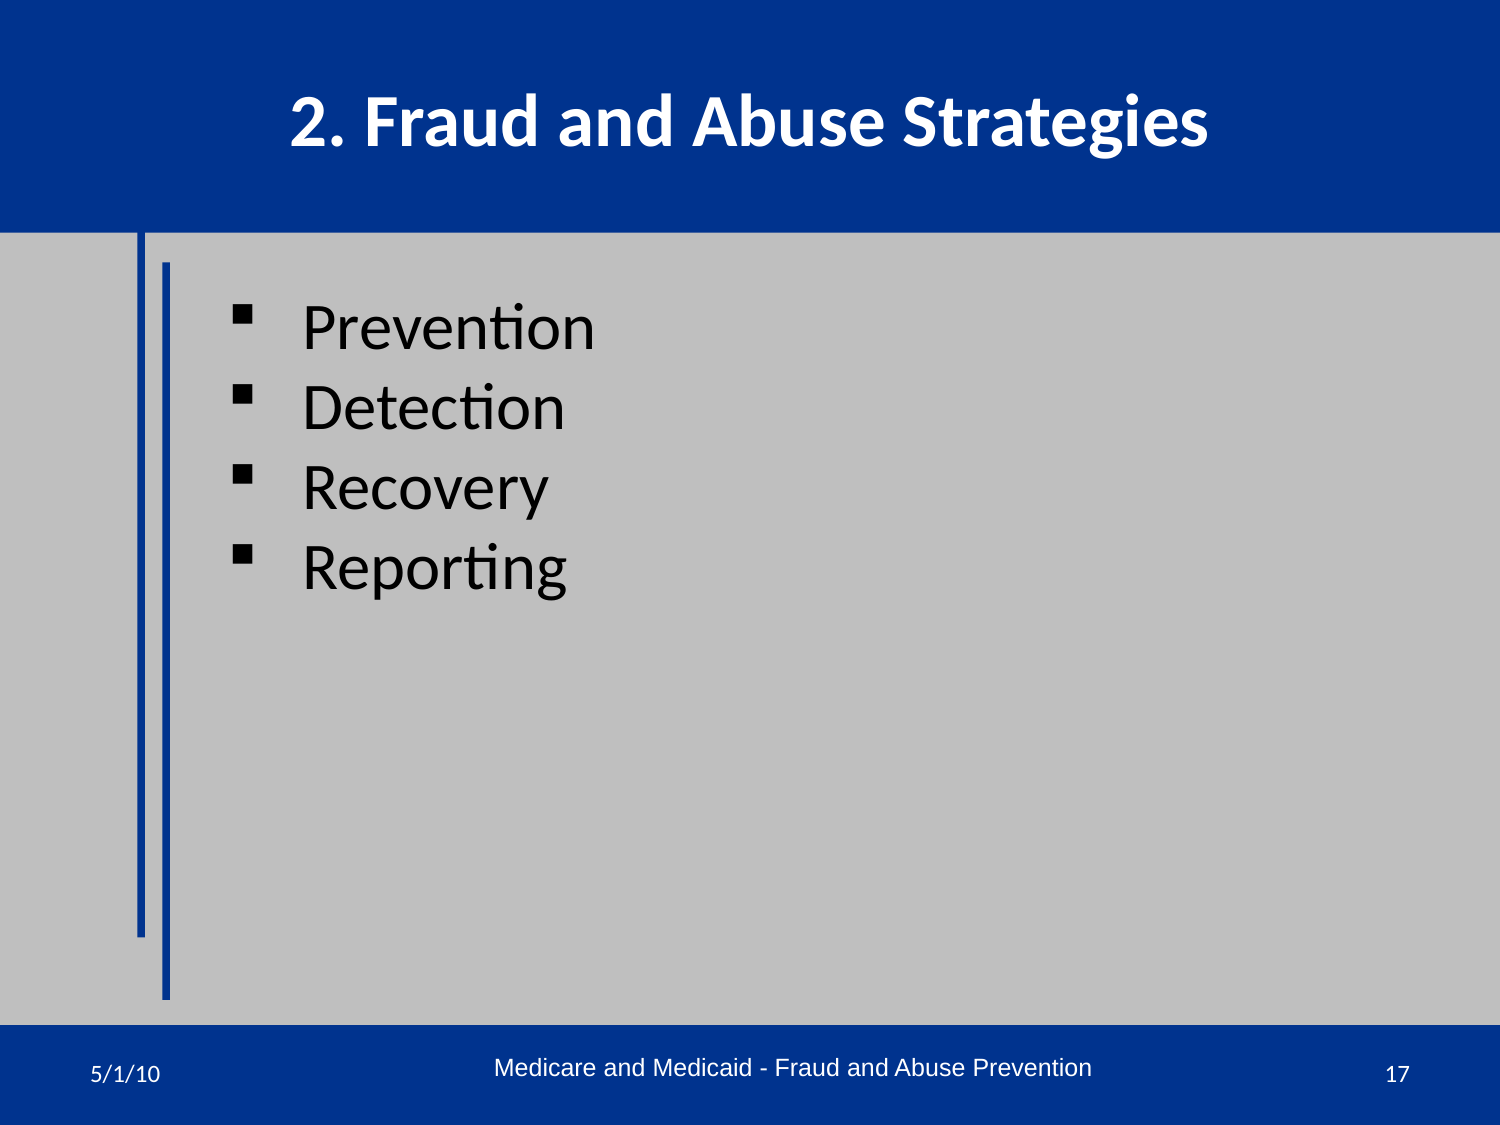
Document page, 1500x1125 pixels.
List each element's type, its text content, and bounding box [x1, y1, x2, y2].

list Prevention Detection Recovery Reporting [212, 274, 1426, 976]
title 2. Fraud and Abuse Strategies [0, 0, 1500, 233]
footer Medicare and Medicaid - Fraud and Abuse Prevention [300, 1036, 1288, 1097]
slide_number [75, 1042, 300, 1103]
slide_number 17 [1287, 1042, 1425, 1103]
